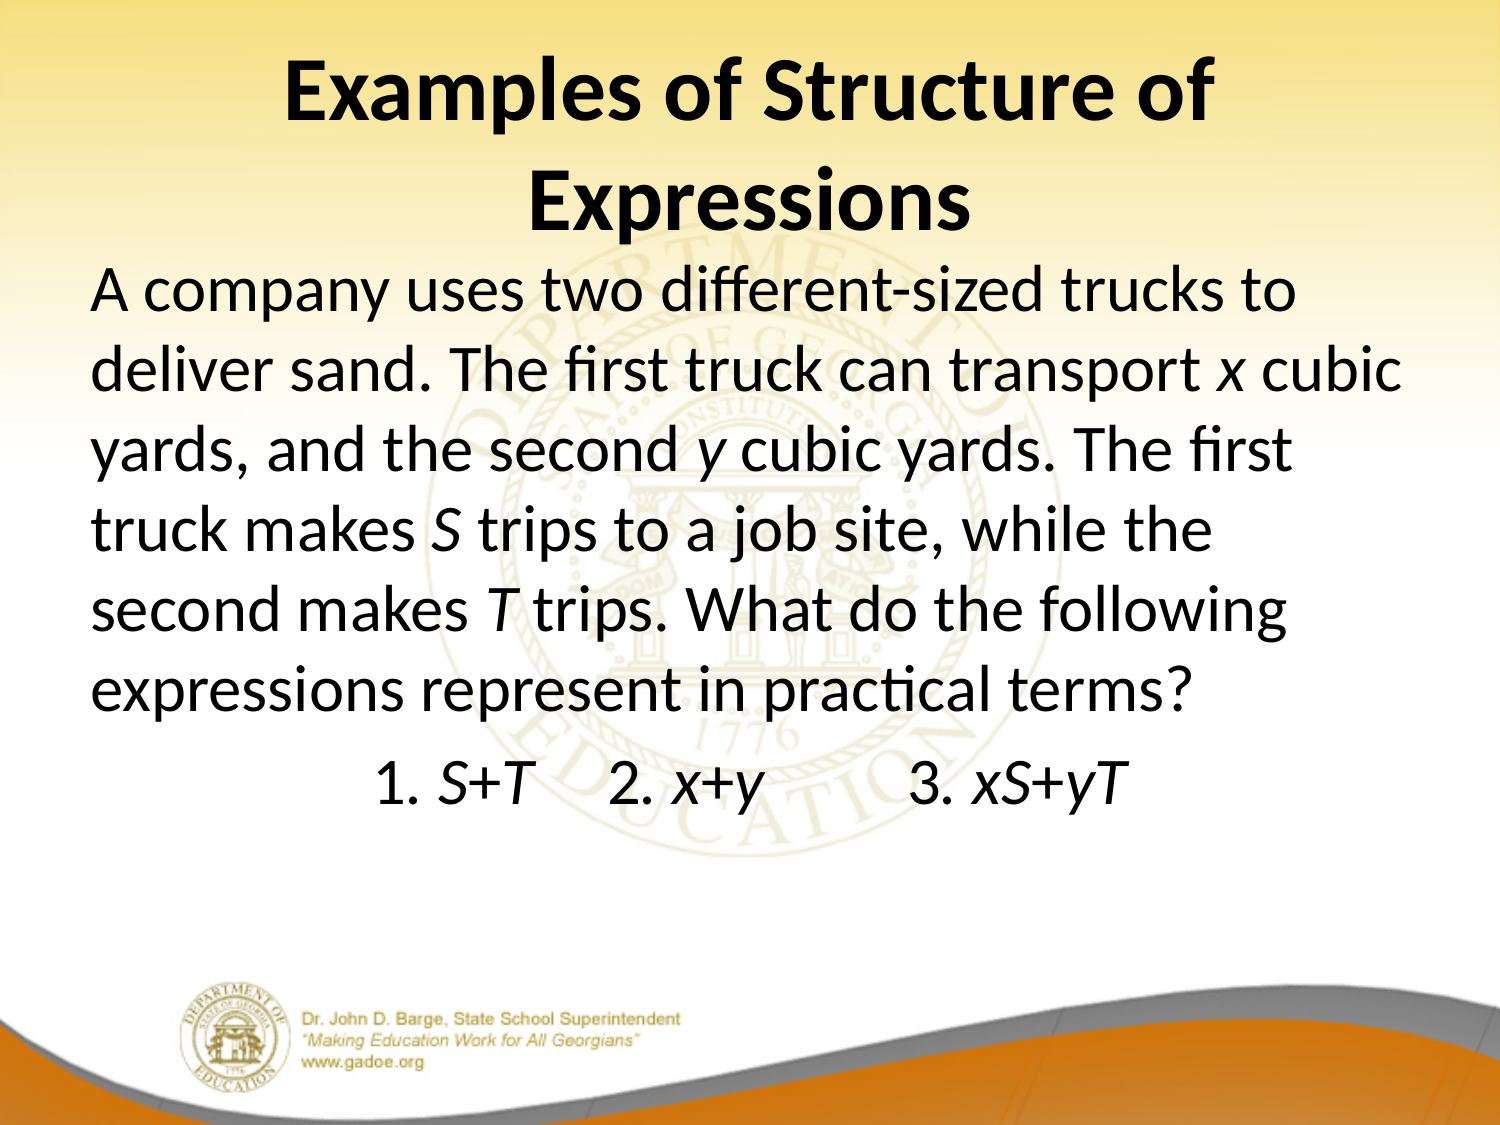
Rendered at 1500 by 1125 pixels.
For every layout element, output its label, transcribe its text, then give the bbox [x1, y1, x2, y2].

picture [0, 0, 1500, 1125]
list A company uses two different-sized trucks to deliver sand. The first truck can transport x cubic yards, and the second y cubic yards. The first truck makes S trips to a job site, while the second makes T trips. What do the following expressions represent in practical terms? 1. S+T 2. x+y 3. xS+yT [74, 237, 1426, 1006]
title Examples of Structure of Expressions [74, 44, 1426, 233]
